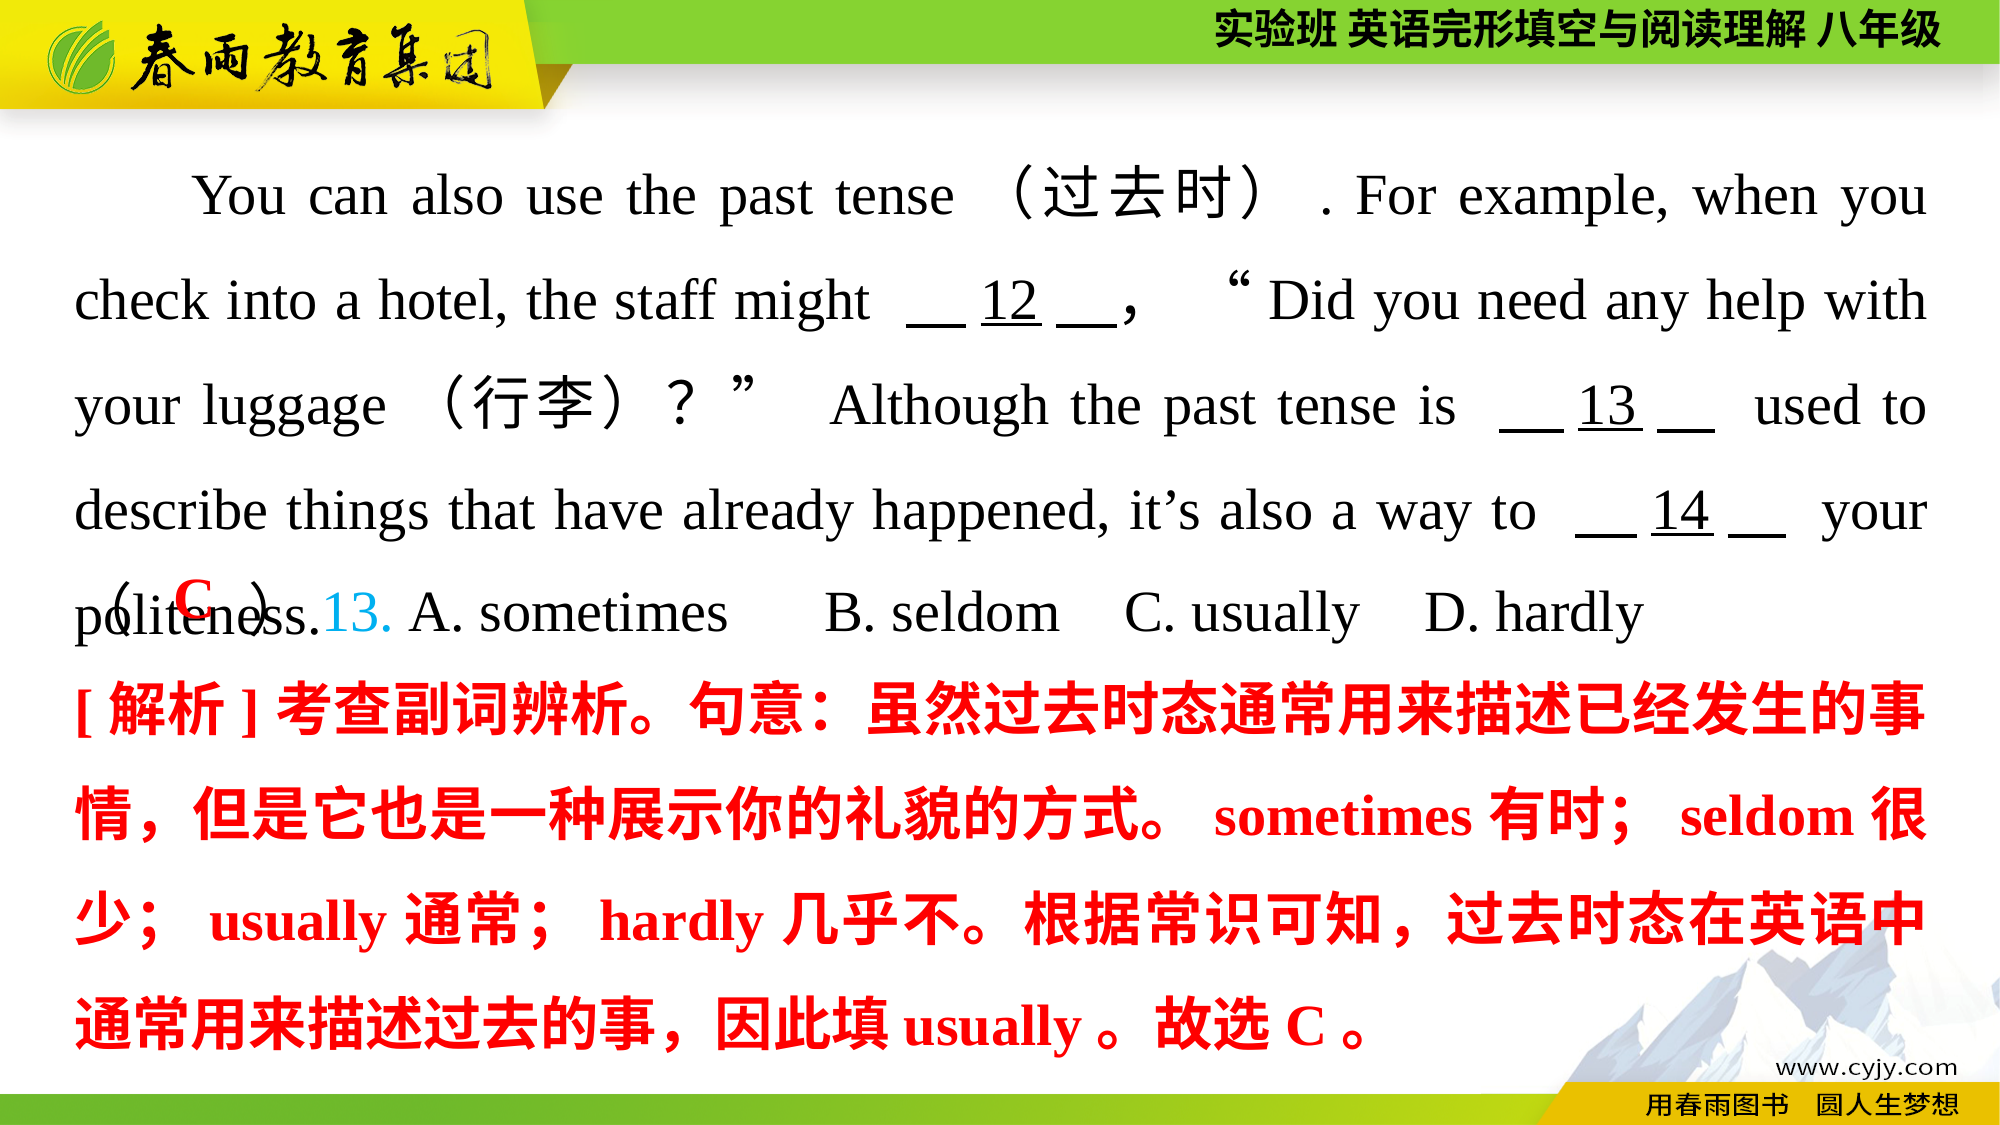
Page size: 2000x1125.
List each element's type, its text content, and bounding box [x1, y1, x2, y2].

picture [0, 0, 2000, 1125]
text_box （ ）13. A. sometimes B. seldom C. usually D. hardly [59, 530, 1944, 629]
list You can also use the past tense（过去时）. For example, when you check into a hotel, the staff might 12 ， “Did you need any help with your luggage（行李）？” Although the past tense is 13 used to describe things that have already happened, it’s also a way to 14 your politeness. [59, 113, 1944, 530]
text_box [解析]考查副词辨析。句意：虽然过去时态通常用来描述已经发生的事情，但是它也是一种展示你的礼貌的方式。sometimes有时；seldom很少；usually通常；hardly几乎不。根据常识可知，过去时态在英语中通常用来描述过去的事，因此填usually。故选C。 [59, 629, 1944, 1065]
text_box C [158, 552, 231, 629]
